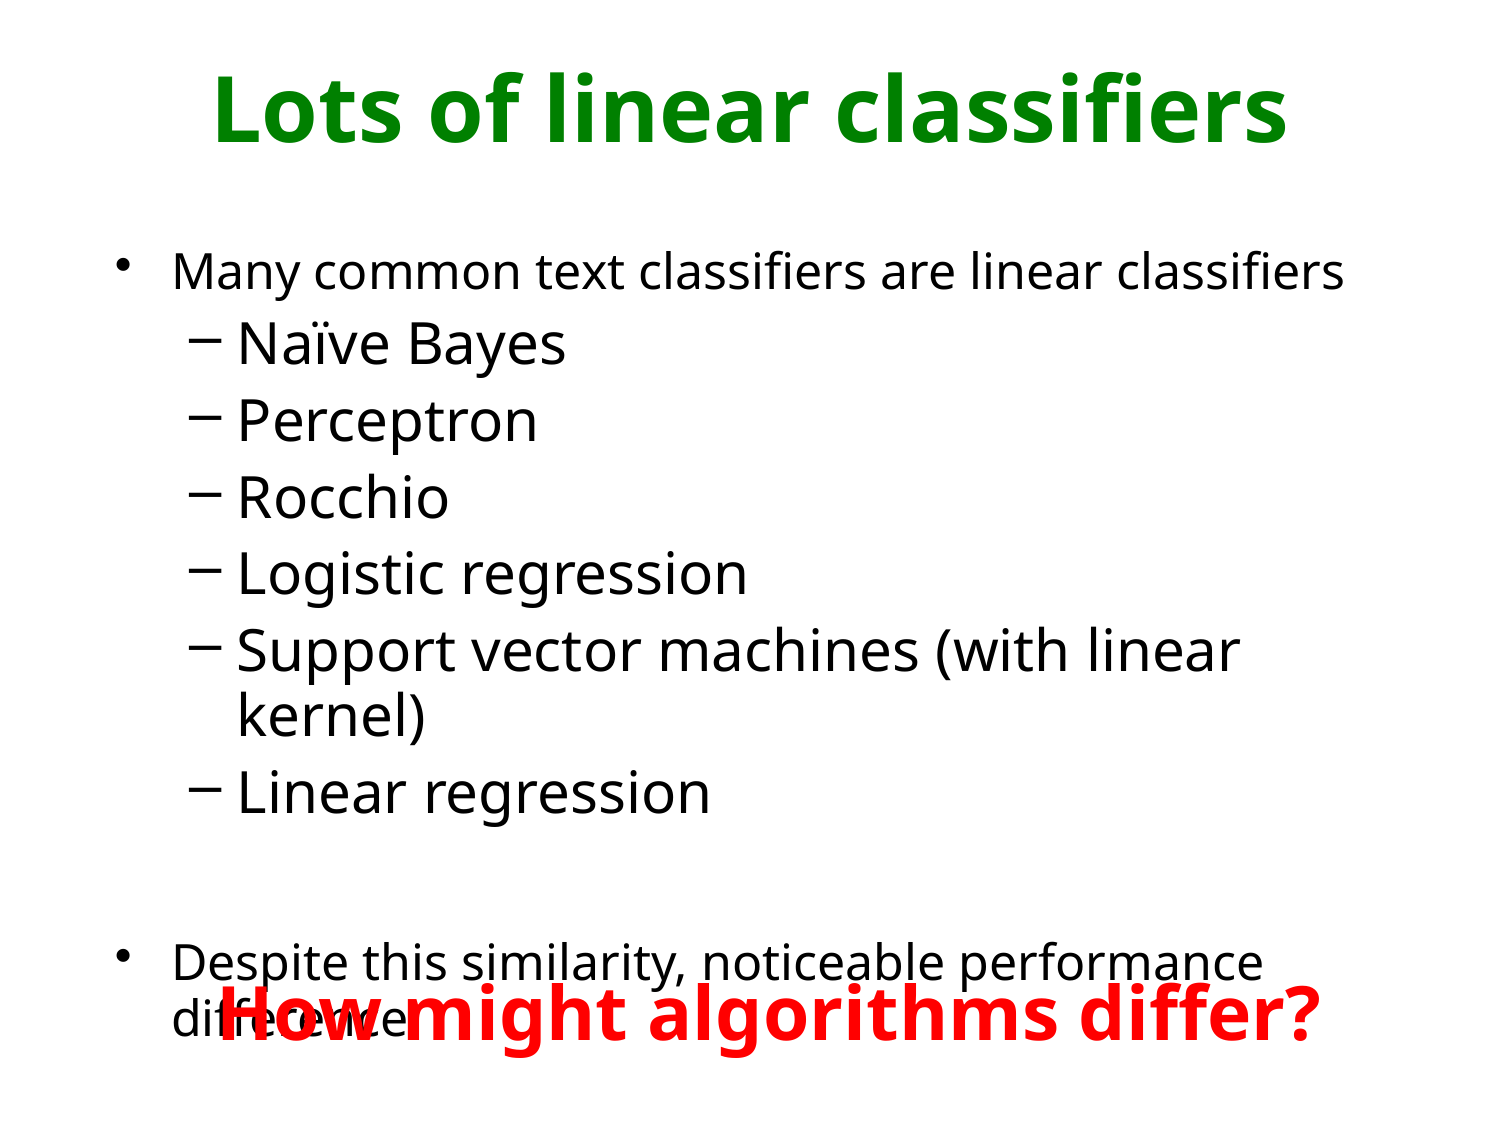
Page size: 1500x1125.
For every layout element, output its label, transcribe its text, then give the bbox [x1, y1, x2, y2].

list Many common text classifiers are linear classifiers Naïve Bayes Perceptron Rocchio Logistic regression Support vector machines (with linear kernel) Linear regression Despite this similarity, noticeable performance difference [99, 237, 1388, 926]
title Lots of linear classifiers [74, 12, 1426, 201]
text_box How might algorithms differ? [201, 975, 1337, 1062]
